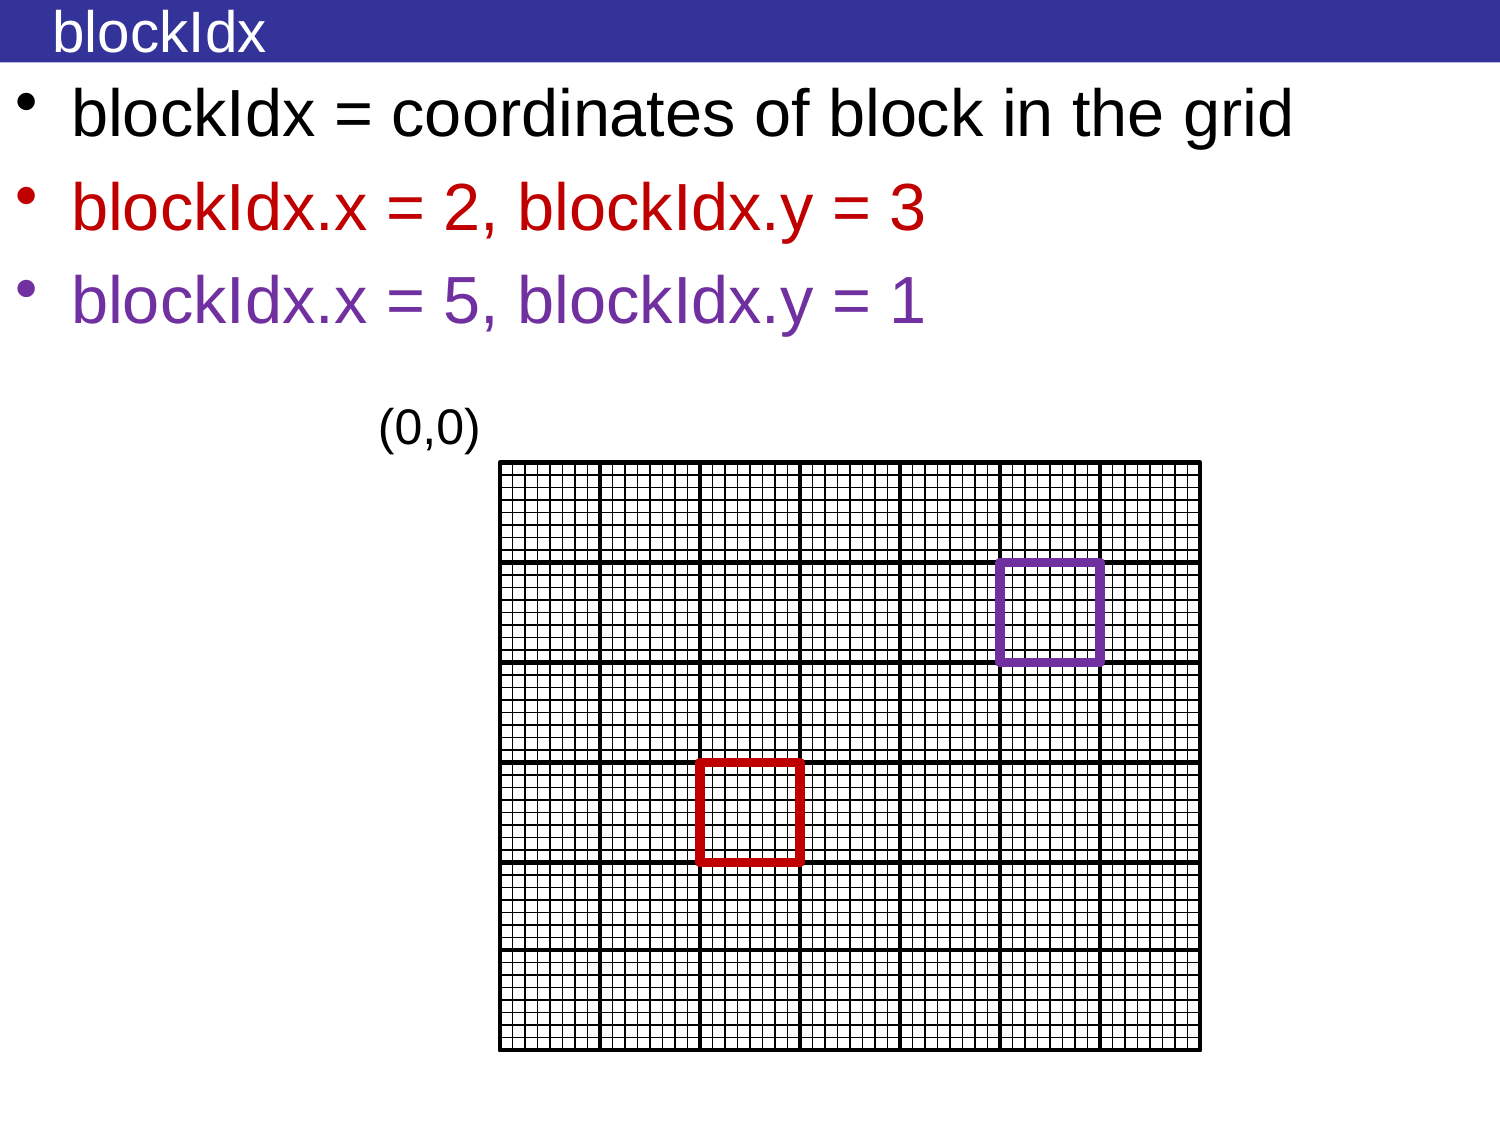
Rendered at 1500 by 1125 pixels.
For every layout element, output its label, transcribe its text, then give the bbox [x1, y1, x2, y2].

title blockIdx [37, 7, 1426, 51]
text_box (0,0) [363, 387, 496, 463]
list blockIdx = coordinates of block in the grid blockIdx.x = 2, blockIdx.y = 3 blockIdx.x = 5, blockIdx.y = 1 [0, 62, 1500, 351]
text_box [499, 462, 1201, 1051]
